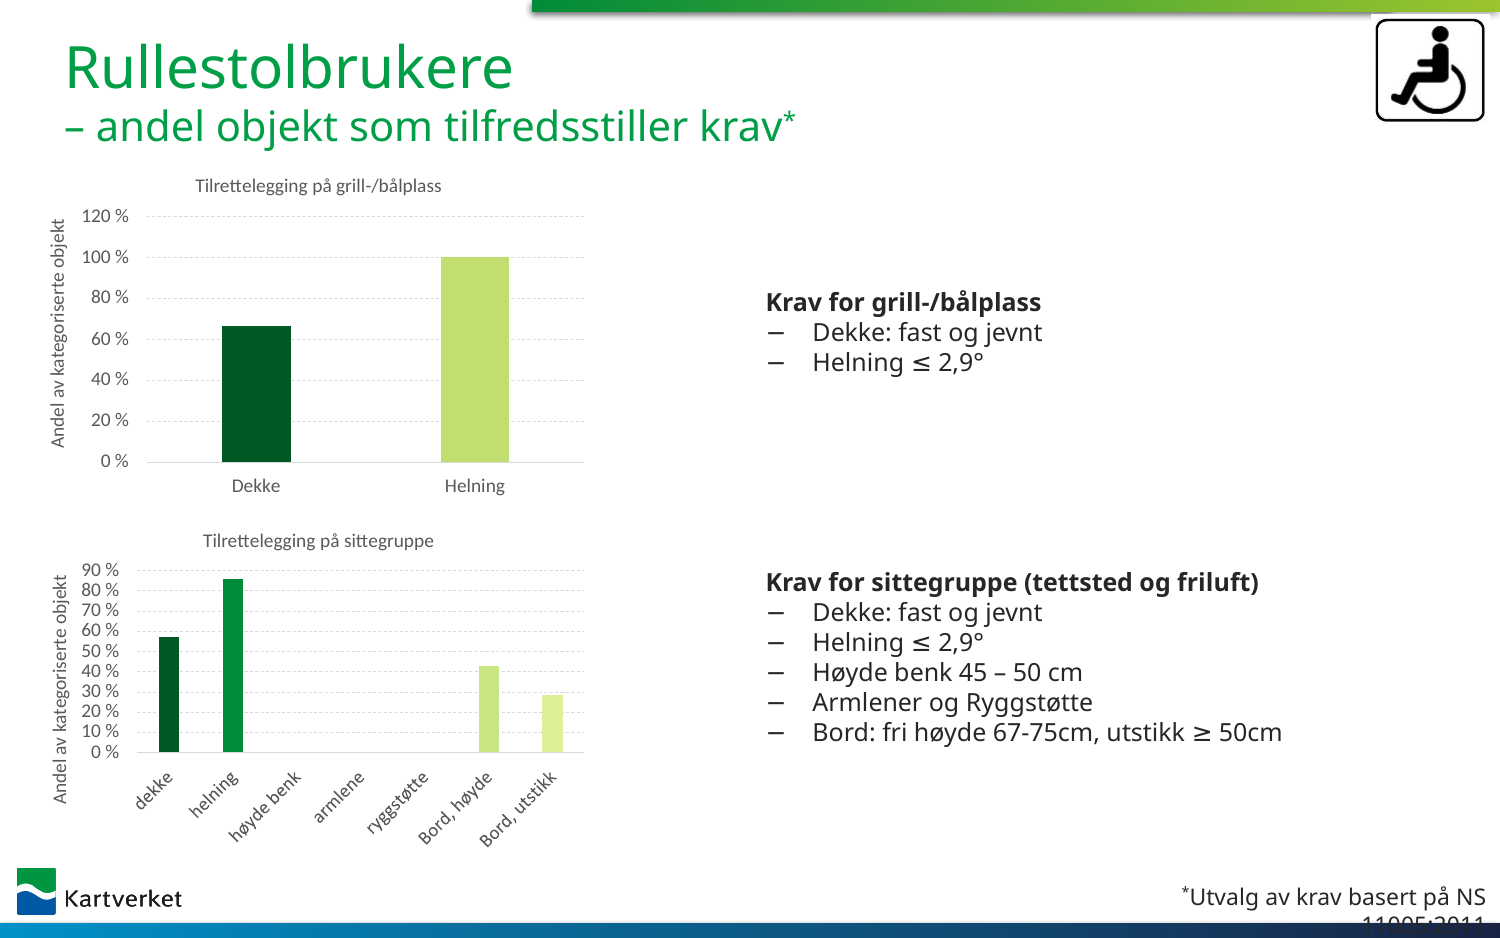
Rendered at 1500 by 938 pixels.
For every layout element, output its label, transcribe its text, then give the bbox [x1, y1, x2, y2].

text_box Krav for grill-/bålplass Dekke: fast og jevnt Helning ≤ 2,9° [750, 279, 1452, 384]
picture [1371, 13, 1491, 127]
text_box Rullestolbrukere – andel objekt som tilfredsstiller krav* [49, 14, 1431, 158]
text_box Krav for sittegruppe (tettsted og friluft) Dekke: fast og jevnt Helning ≤ 2,9° Høyde benk 45 – 50 cm Armlener og Ryggstøtte Bord: fri høyde 67-75cm, utstikk ≥ 50cm [750, 559, 1500, 754]
picture [41, 520, 596, 859]
text_box *Utvalg av krav basert på NS 11005:2011 [1068, 873, 1500, 938]
picture [41, 166, 596, 505]
